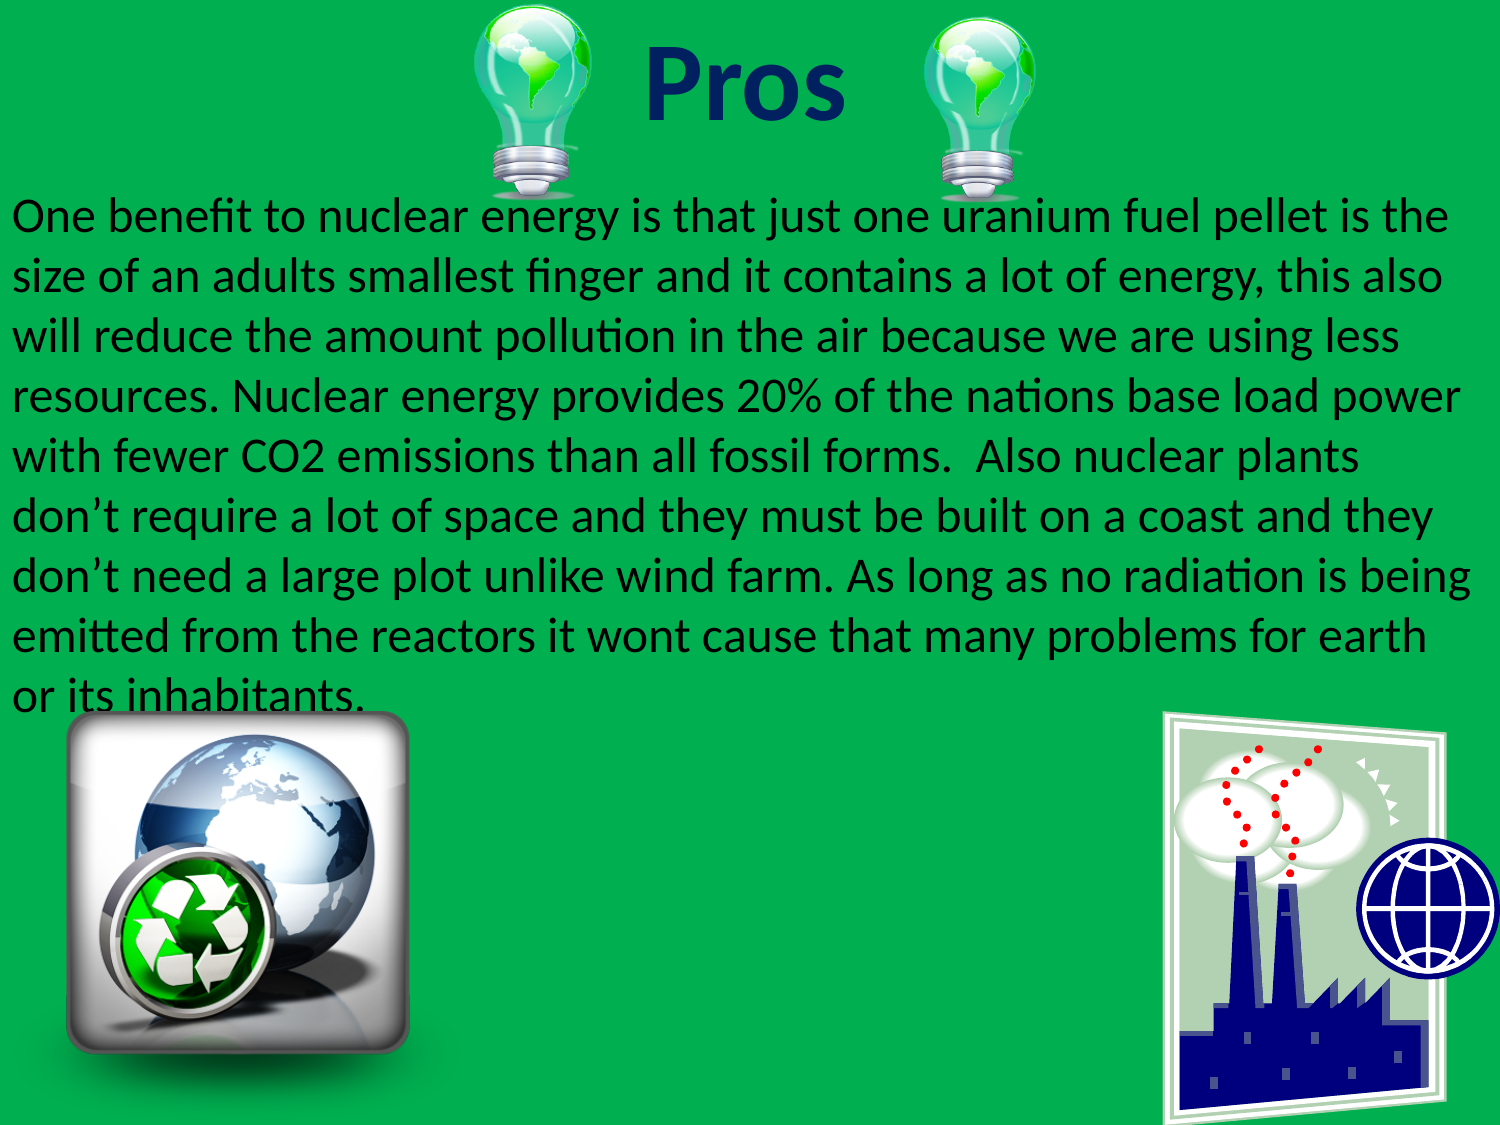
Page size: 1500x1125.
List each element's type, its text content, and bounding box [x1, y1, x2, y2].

picture [0, 710, 476, 1125]
picture [876, 13, 1067, 203]
picture [1162, 710, 1500, 1125]
text_box Pros [628, 0, 863, 150]
text_box One benefit to nuclear energy is that just one uranium fuel pellet is the size of an adults smallest finger and it contains a lot of energy, this also will reduce the amount pollution in the air because we are using less resources. Nuclear energy provides 20% of the nations base load power with fewer CO2 emissions than all fossil forms. Also nuclear plants don’t require a lot of space and they must be built on a coast and they don’t need a large plot unlike wind farm. As long as no radiation is being emitted from the reactors it wont cause that many problems for earth or its inhabitants. [0, 174, 1494, 730]
picture [424, 0, 626, 201]
